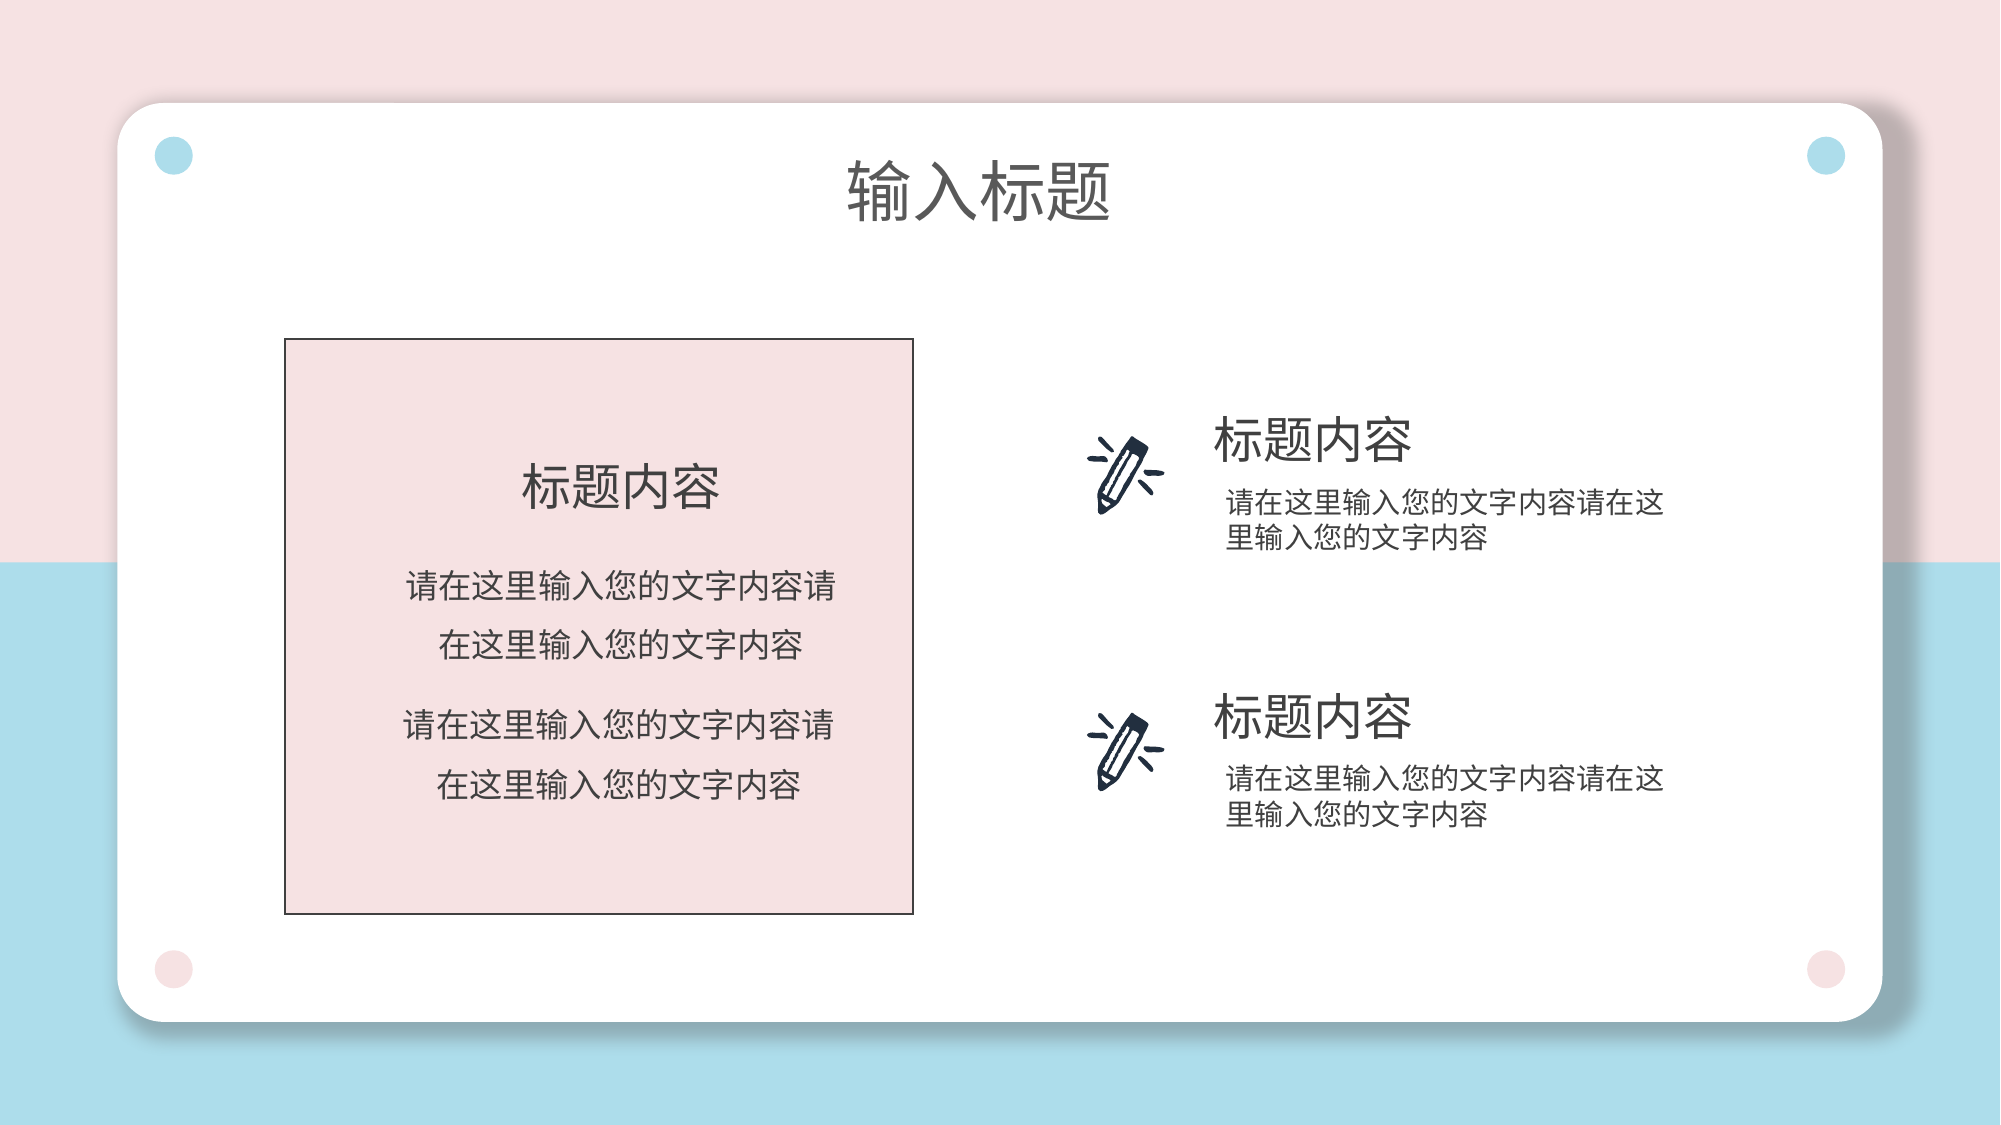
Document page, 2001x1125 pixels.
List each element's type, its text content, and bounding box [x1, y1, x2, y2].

text_box [1137, 479, 1154, 496]
text_box [1097, 436, 1149, 515]
text_box [284, 338, 914, 915]
text_box [1806, 949, 1847, 990]
text_box [1086, 455, 1108, 463]
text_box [373, 448, 867, 805]
text_box [1806, 135, 1847, 176]
text_box [153, 135, 194, 176]
text_box [116, 101, 1884, 1023]
text_box [153, 949, 194, 990]
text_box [1198, 677, 1682, 840]
text_box [1137, 756, 1154, 772]
text_box 输入标题 [830, 142, 1170, 238]
text_box [1097, 712, 1149, 792]
text_box [1086, 732, 1108, 739]
text_box [1143, 746, 1165, 753]
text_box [1198, 401, 1682, 563]
text_box [0, 561, 2000, 1125]
text_box [1143, 469, 1165, 476]
